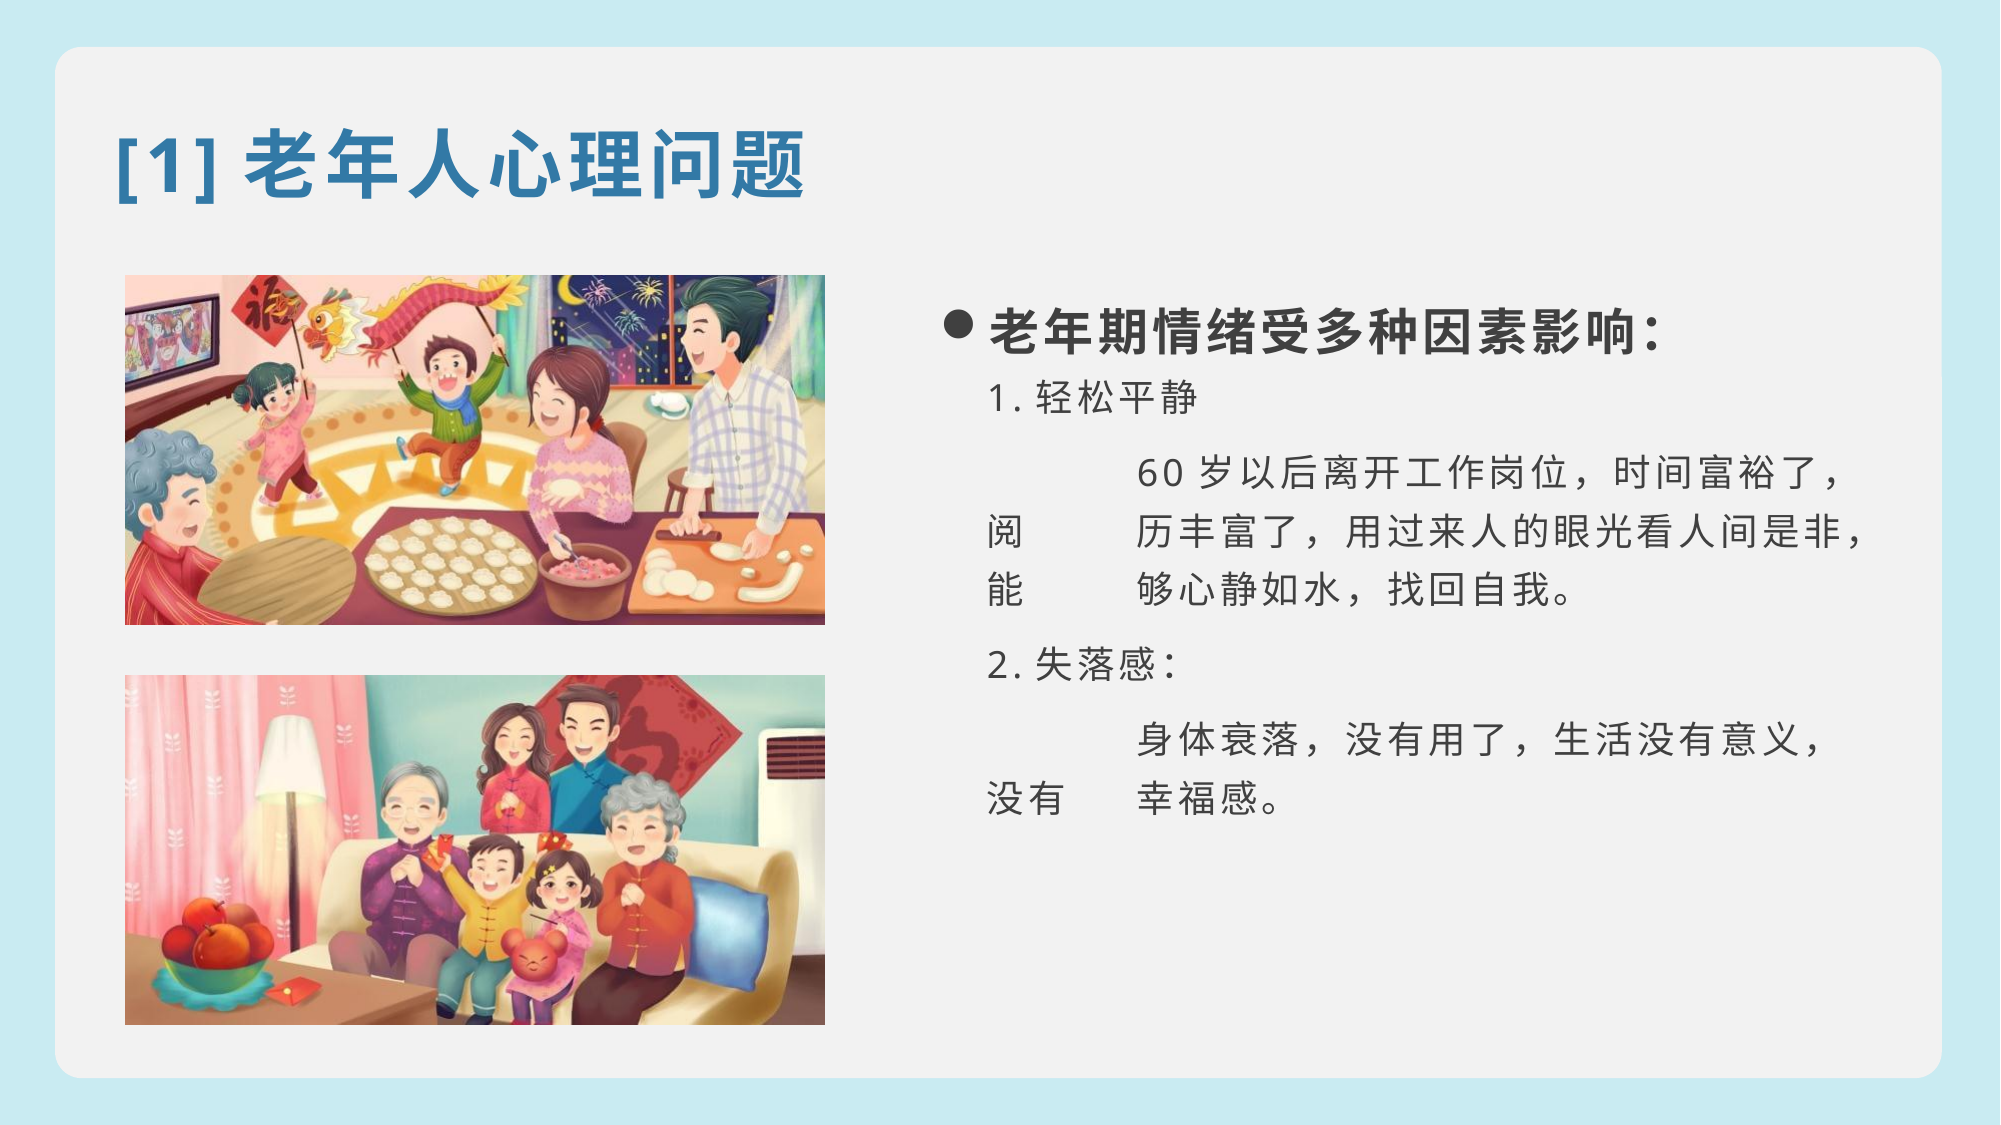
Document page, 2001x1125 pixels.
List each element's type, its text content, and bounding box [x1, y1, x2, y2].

text_box [1]老年人心理问题 [99, 99, 1900, 225]
picture [124, 674, 826, 1026]
text_box [52, 44, 1944, 1081]
text_box 老年期情绪受多种因素影响： 1.轻松平静 60岁以后离开工作岗位，时间富裕了，阅 历丰富了，用过来人的眼光看人间是非，能 够心静如水，找回自我。 2.失落感： 身体衰落，没有用了，生活没有意义，没有 幸福感。 [924, 274, 1900, 1025]
picture [124, 274, 826, 626]
